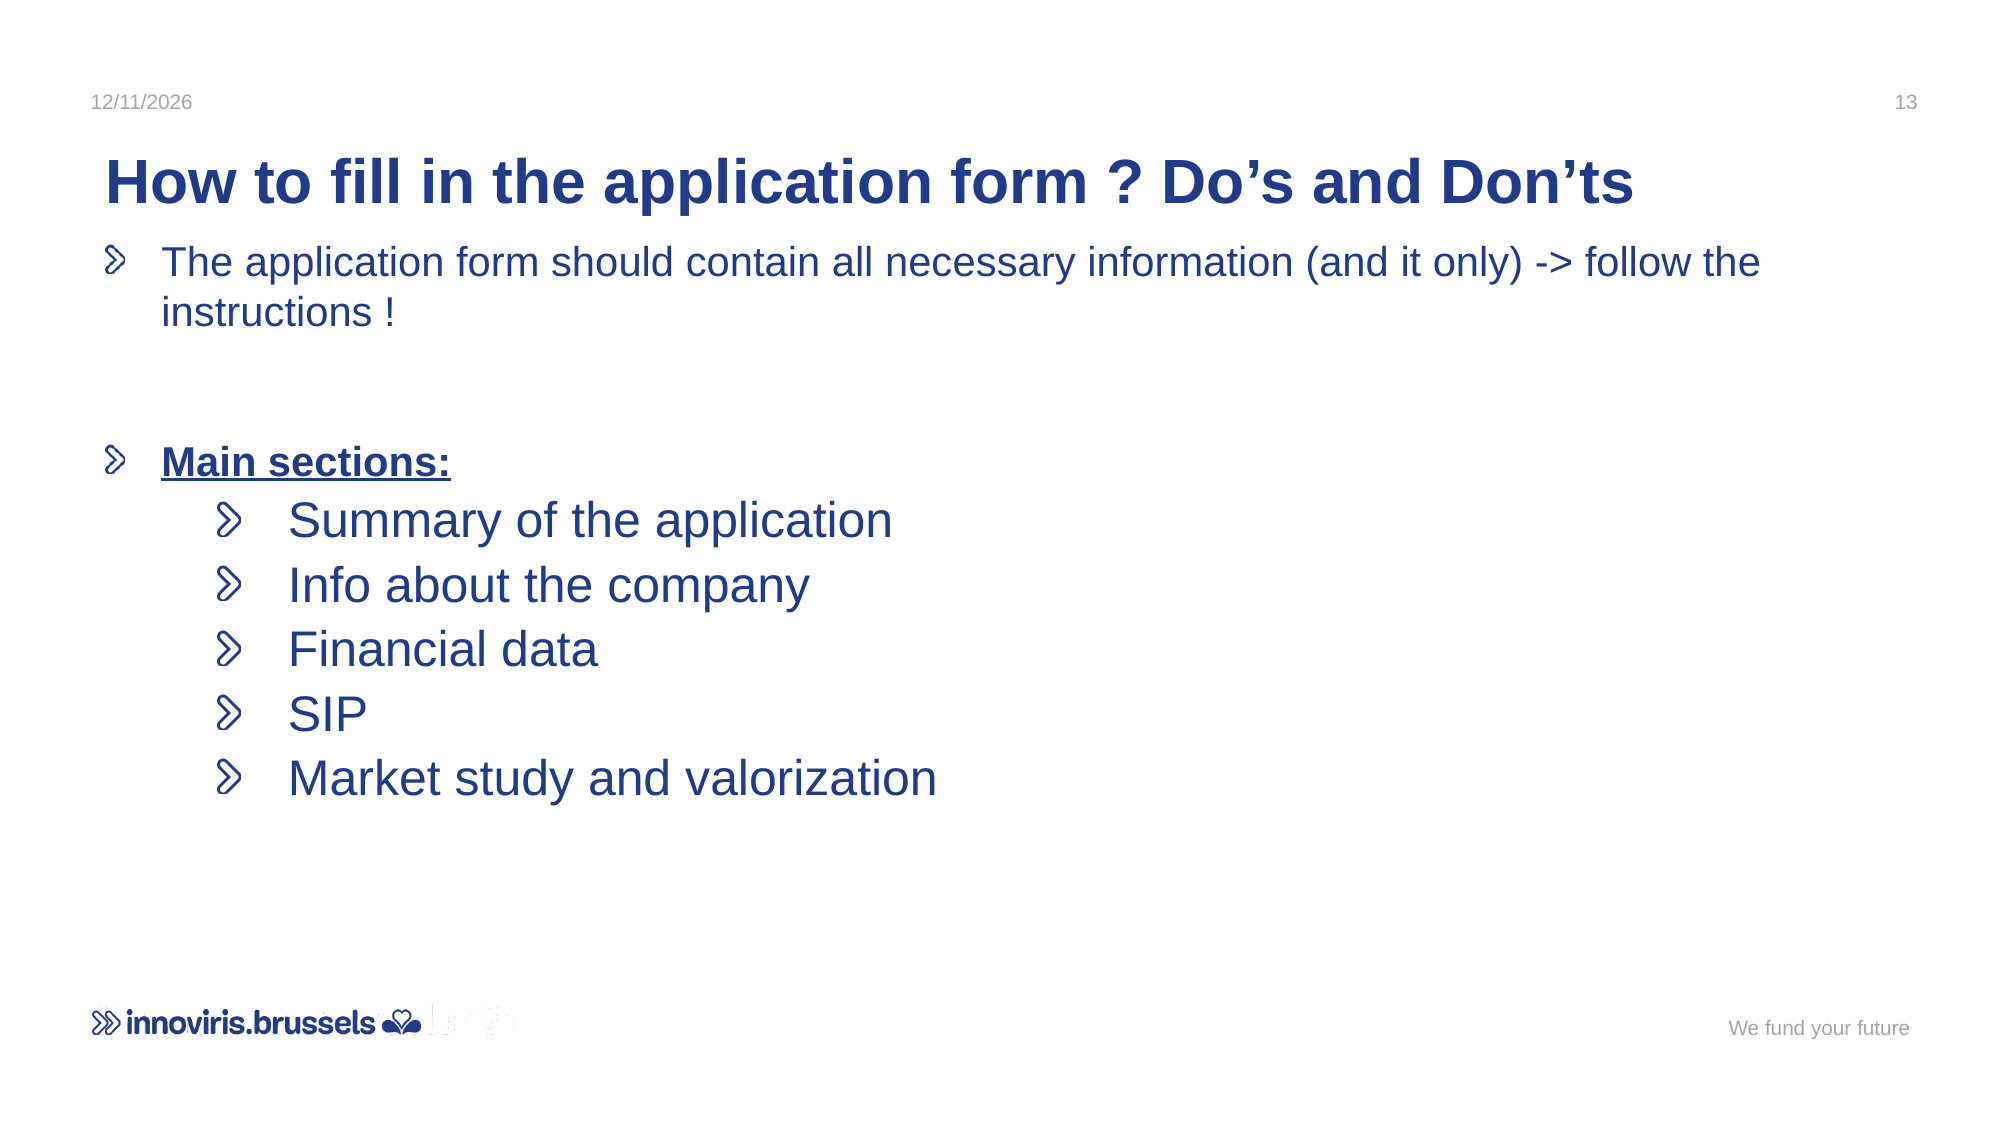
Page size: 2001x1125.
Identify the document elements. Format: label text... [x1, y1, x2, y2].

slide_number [75, 70, 526, 131]
picture [217, 565, 241, 601]
picture [217, 501, 241, 537]
picture [105, 244, 125, 274]
picture [217, 630, 241, 666]
slide_number 13 [1482, 70, 1933, 131]
picture [217, 758, 241, 794]
picture [217, 694, 241, 730]
list How to fill in the application form ? Do’s and Don’ts [90, 133, 1910, 225]
footer We fund your future [1250, 996, 1926, 1057]
picture [90, 1002, 514, 1035]
list The application form should contain all necessary information (and it only) -> follow the instructions ! Main sections: Summary of the application Info about the company Financial data SIP Market study and valorization [90, 226, 1910, 972]
picture [105, 444, 125, 474]
